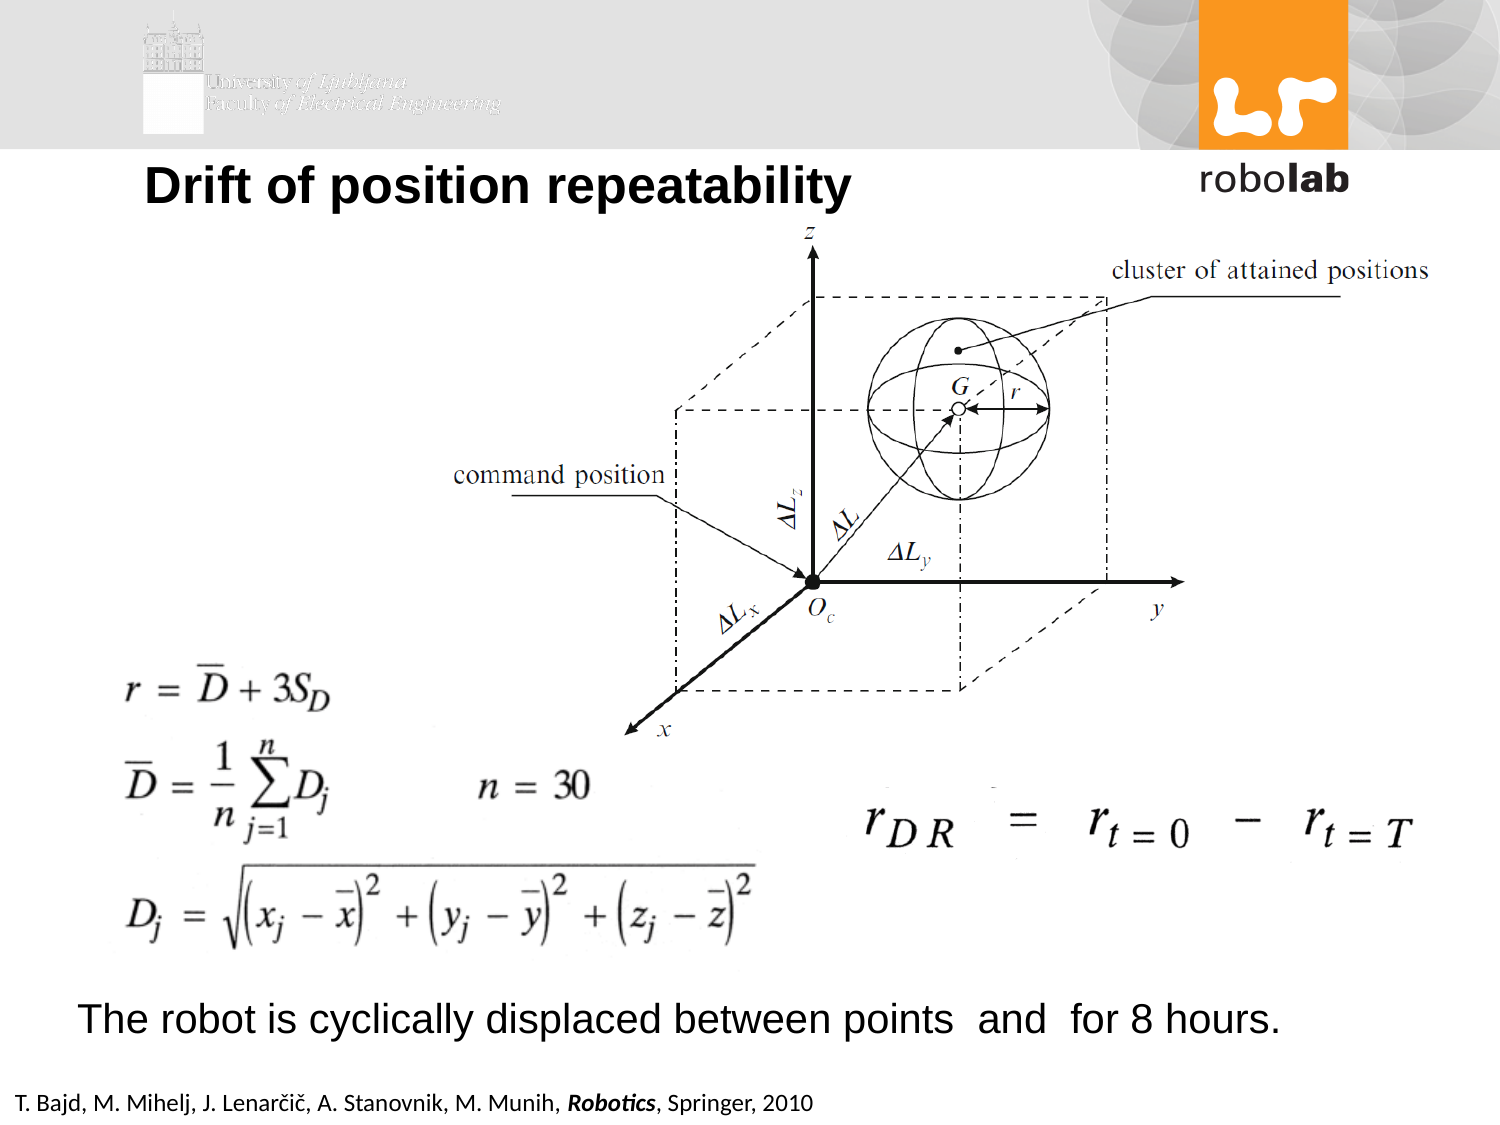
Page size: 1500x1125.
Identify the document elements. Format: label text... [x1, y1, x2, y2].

picture [99, 215, 1438, 976]
picture [143, 10, 501, 94]
picture [998, 0, 1500, 196]
title Drift of position repeatability [129, 94, 1311, 272]
picture [837, 787, 1438, 863]
